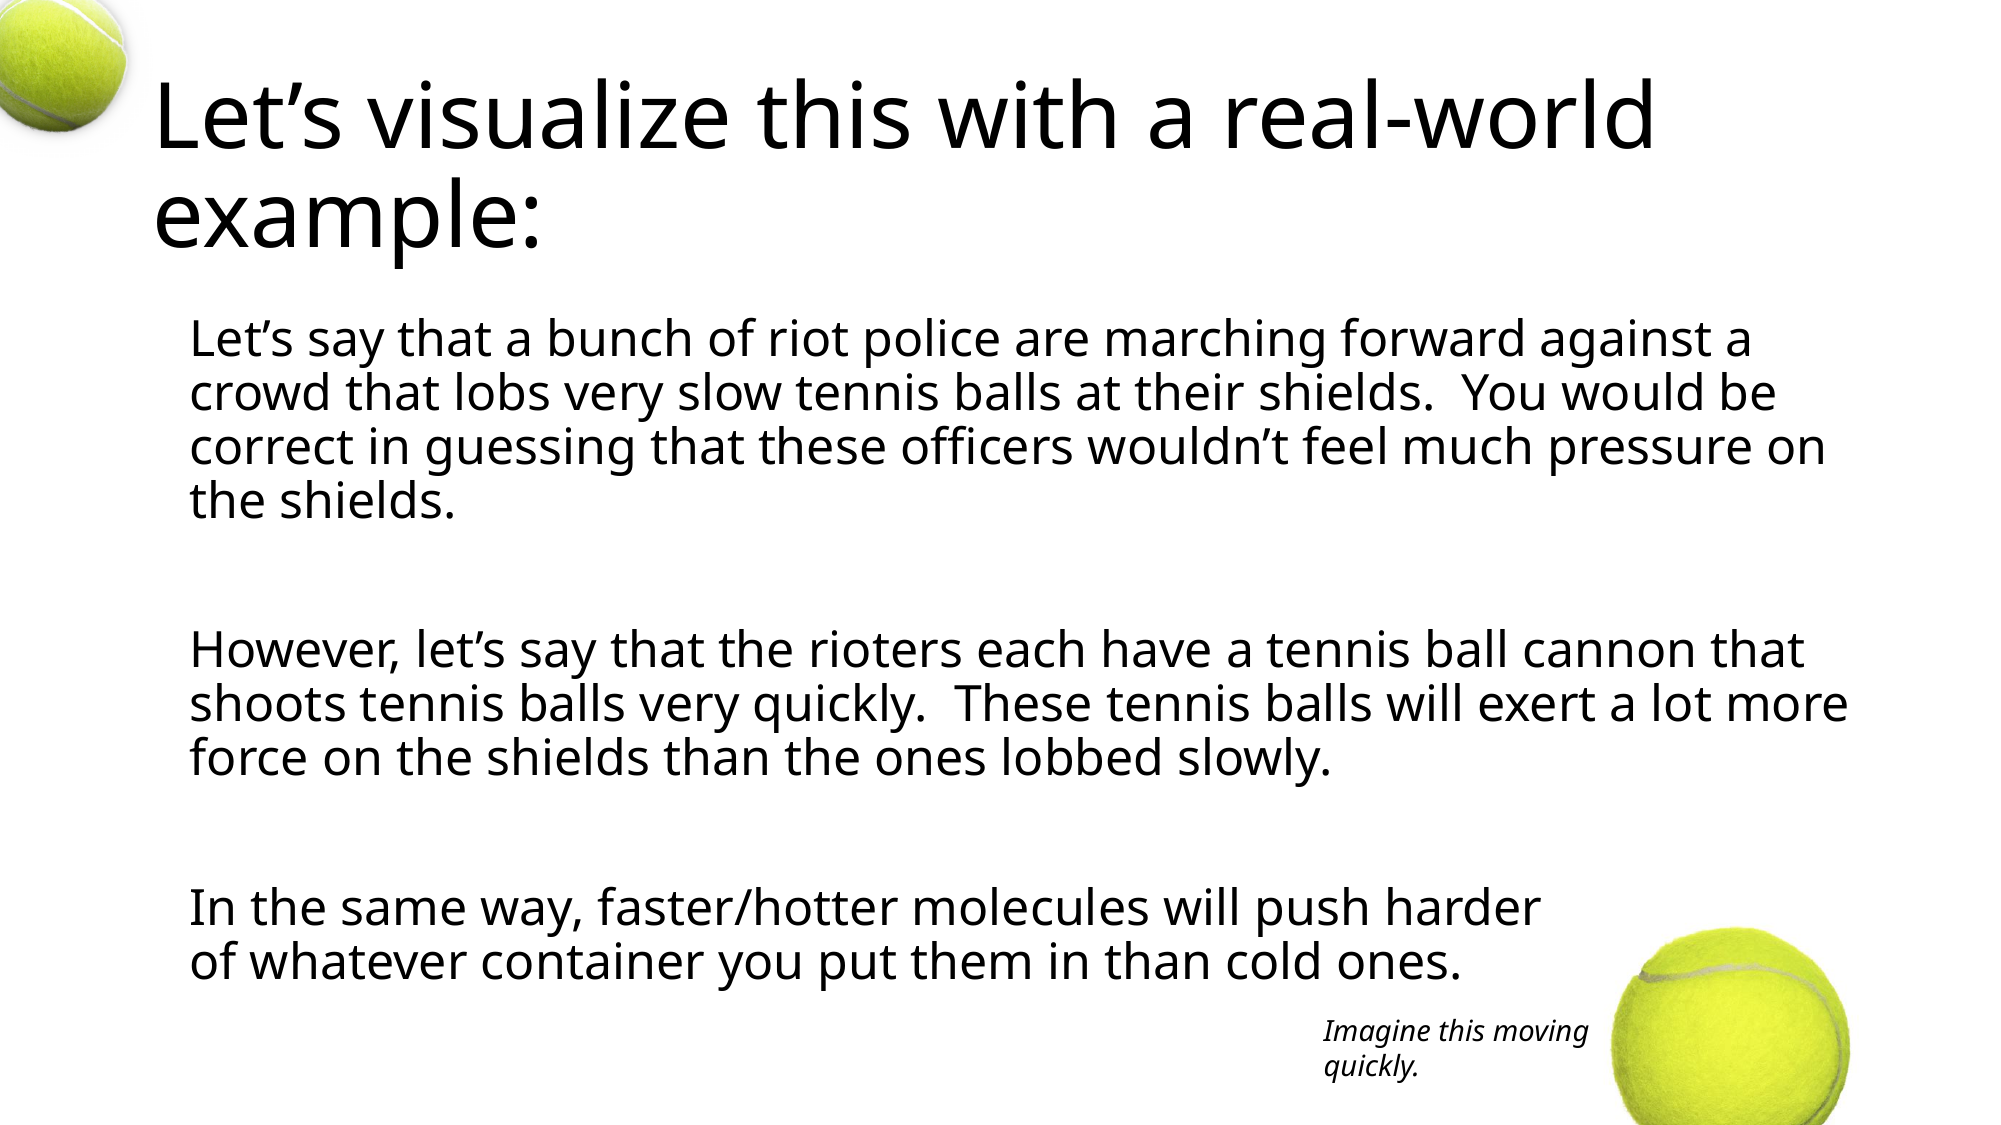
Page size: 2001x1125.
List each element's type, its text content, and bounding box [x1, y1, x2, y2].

picture [1556, 875, 1900, 1125]
title Let’s visualize this with a real-world example: [137, 59, 1863, 278]
text_box Imagine this moving quickly. [1308, 1004, 1556, 1090]
picture [0, 0, 175, 170]
list Let’s say that a bunch of riot police are marching forward against a crowd that lobs very slow tennis balls at their shields. You would be correct in guessing that these officers wouldn’t feel much pressure on the shields. However, let’s say that the rioters each have a tennis ball cannon that shoots tennis balls very quickly. These tennis balls will exert a lot more force on the shields than the ones lobbed slowly. In the same way, faster/hotter molecules will push harder on the sides of whatever container you put them in than cold ones. [174, 305, 1900, 1020]
